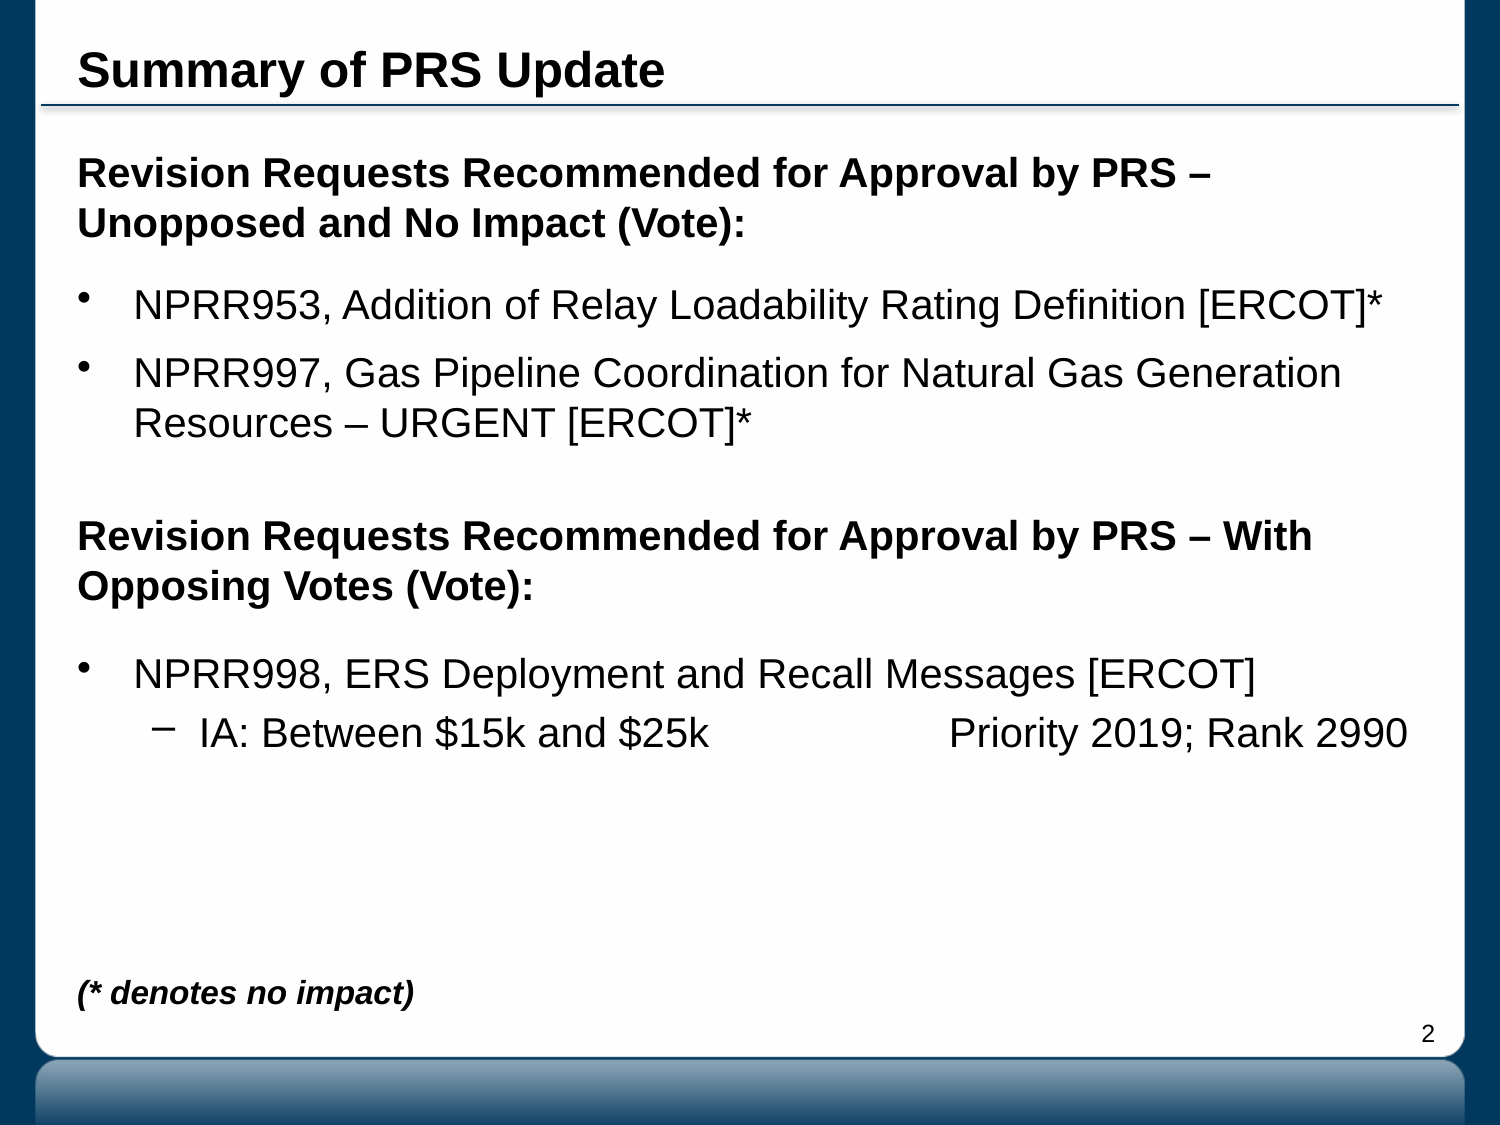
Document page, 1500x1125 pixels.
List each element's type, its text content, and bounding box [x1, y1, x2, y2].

title Summary of PRS Update [62, 29, 1450, 106]
text_box Revision Requests Recommended for Approval by PRS – Unopposed and No Impact (Vote): NPRR953, Addition of Relay Loadability Rating Definition [ERCOT]* NPRR997, Gas Pipeline Coordination for Natural Gas Generation Resources – URGENT [ERCOT]* Revision Requests Recommended for Approval by PRS – With Opposing Votes (Vote): NPRR998, ERS Deployment and Recall Messages [ERCOT] IA: Between $15k and $25k Priority 2019; Rank 2990 (* denotes no impact) [62, 138, 1450, 1049]
picture [35, 0, 1465, 1125]
